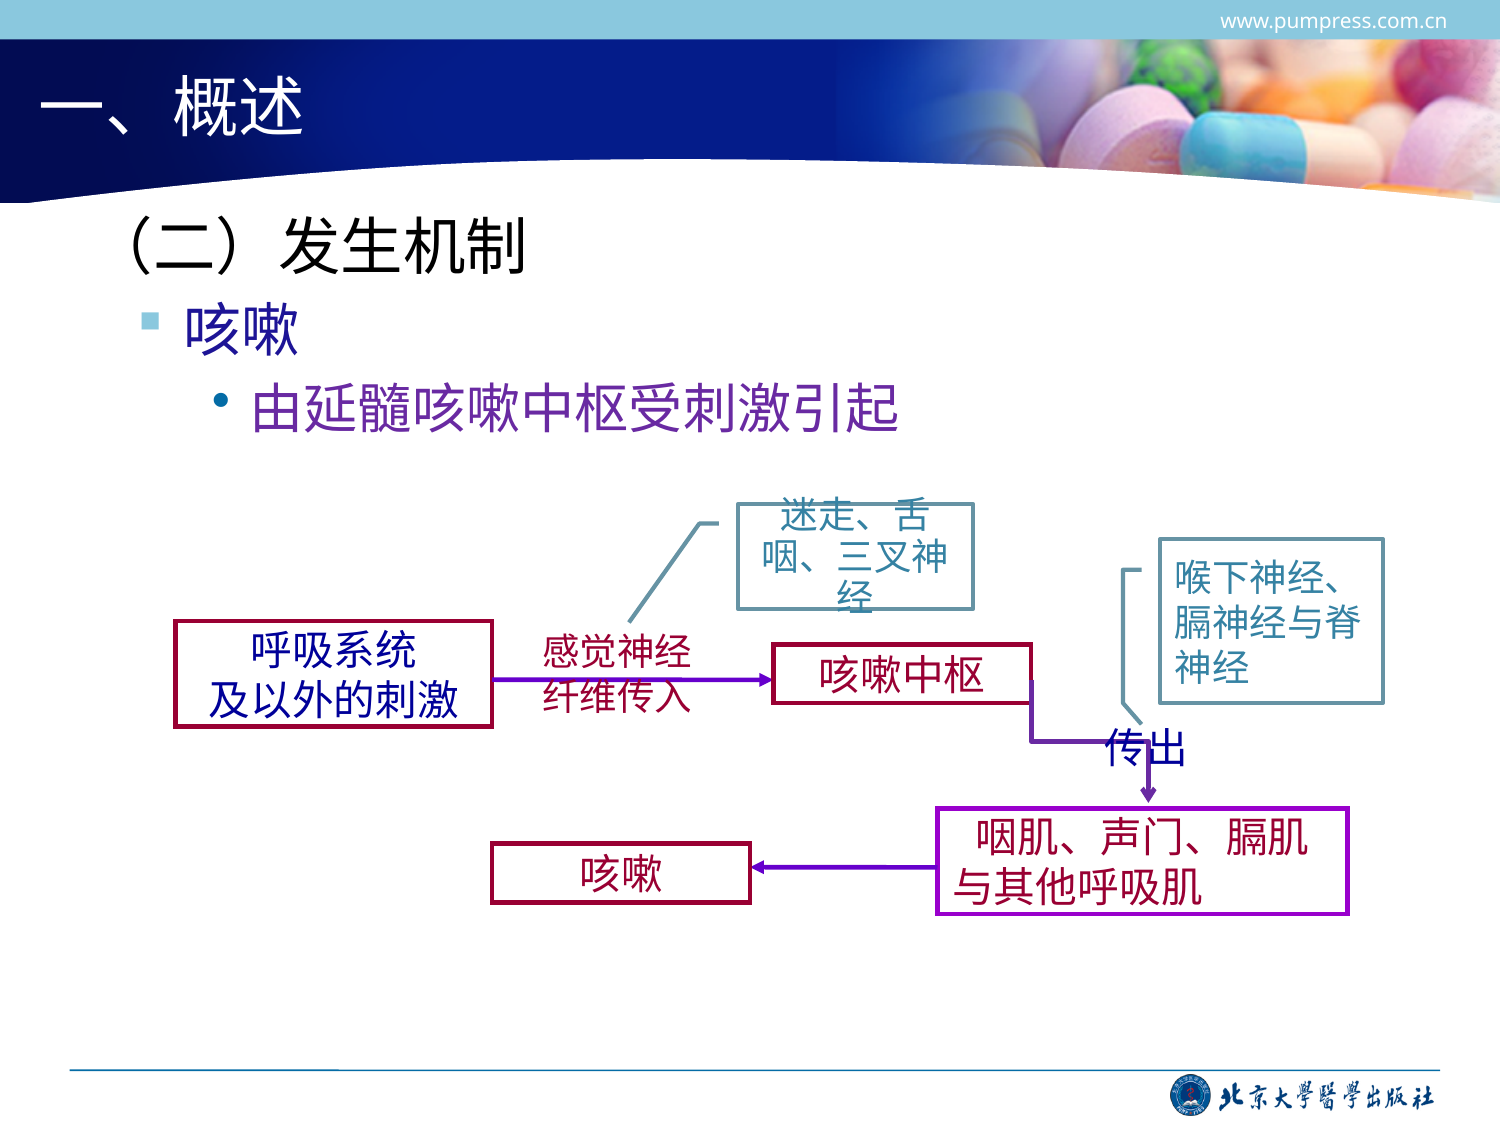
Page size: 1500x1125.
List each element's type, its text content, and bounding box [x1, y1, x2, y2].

slide_number www.pumpress.com.cn [1024, 0, 1463, 38]
list （二）发生机制 咳嗽 由延髓咳嗽中枢受刺激引起 [46, 198, 1460, 1000]
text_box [175, 503, 1383, 915]
picture [1170, 1074, 1436, 1118]
title 一、概述 [23, 58, 1349, 152]
picture [0, 40, 1500, 203]
